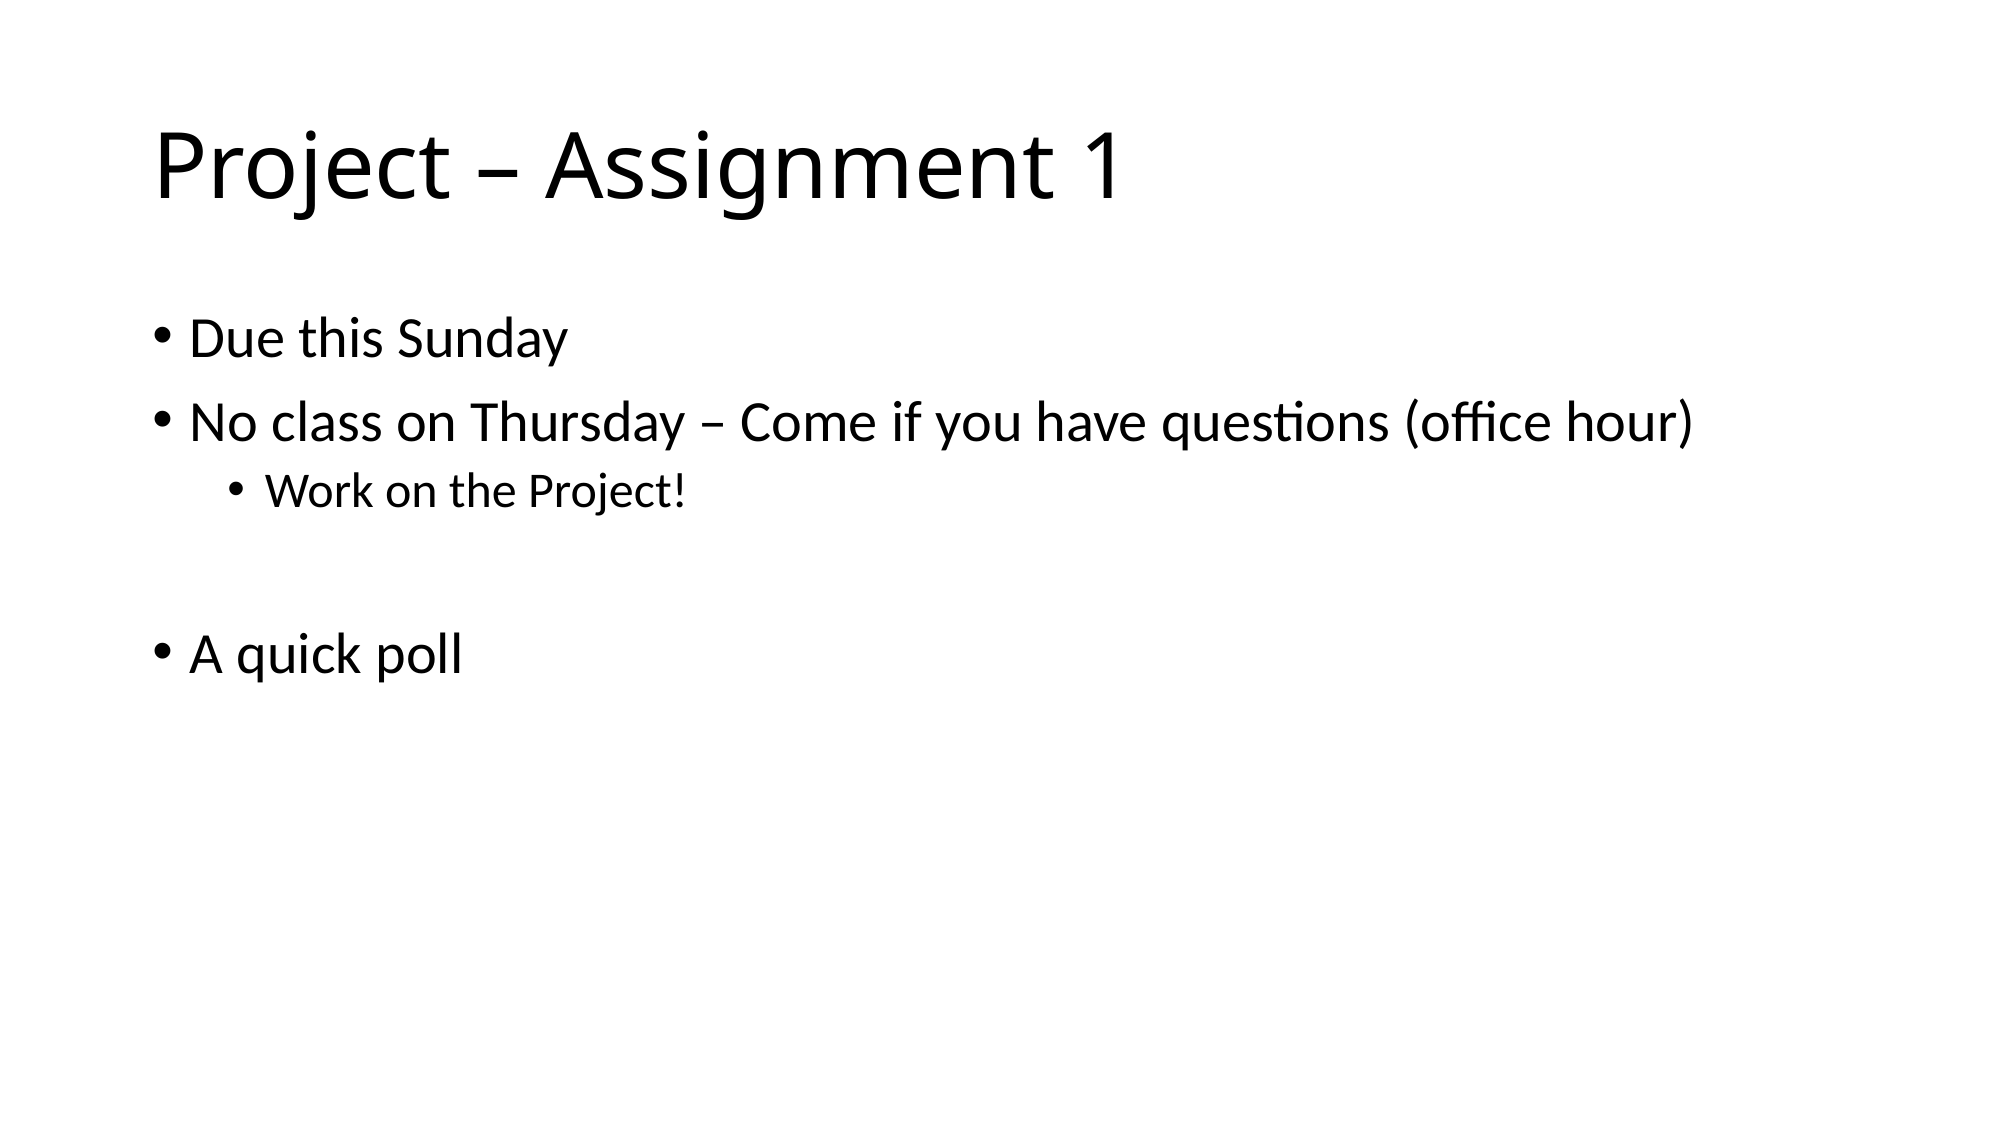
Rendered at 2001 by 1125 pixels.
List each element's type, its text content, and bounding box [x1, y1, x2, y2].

list Due this Sunday No class on Thursday – Come if you have questions (office hour) Work on the Project! A quick poll [137, 299, 1863, 1014]
title Project – Assignment 1 [137, 59, 1863, 278]
